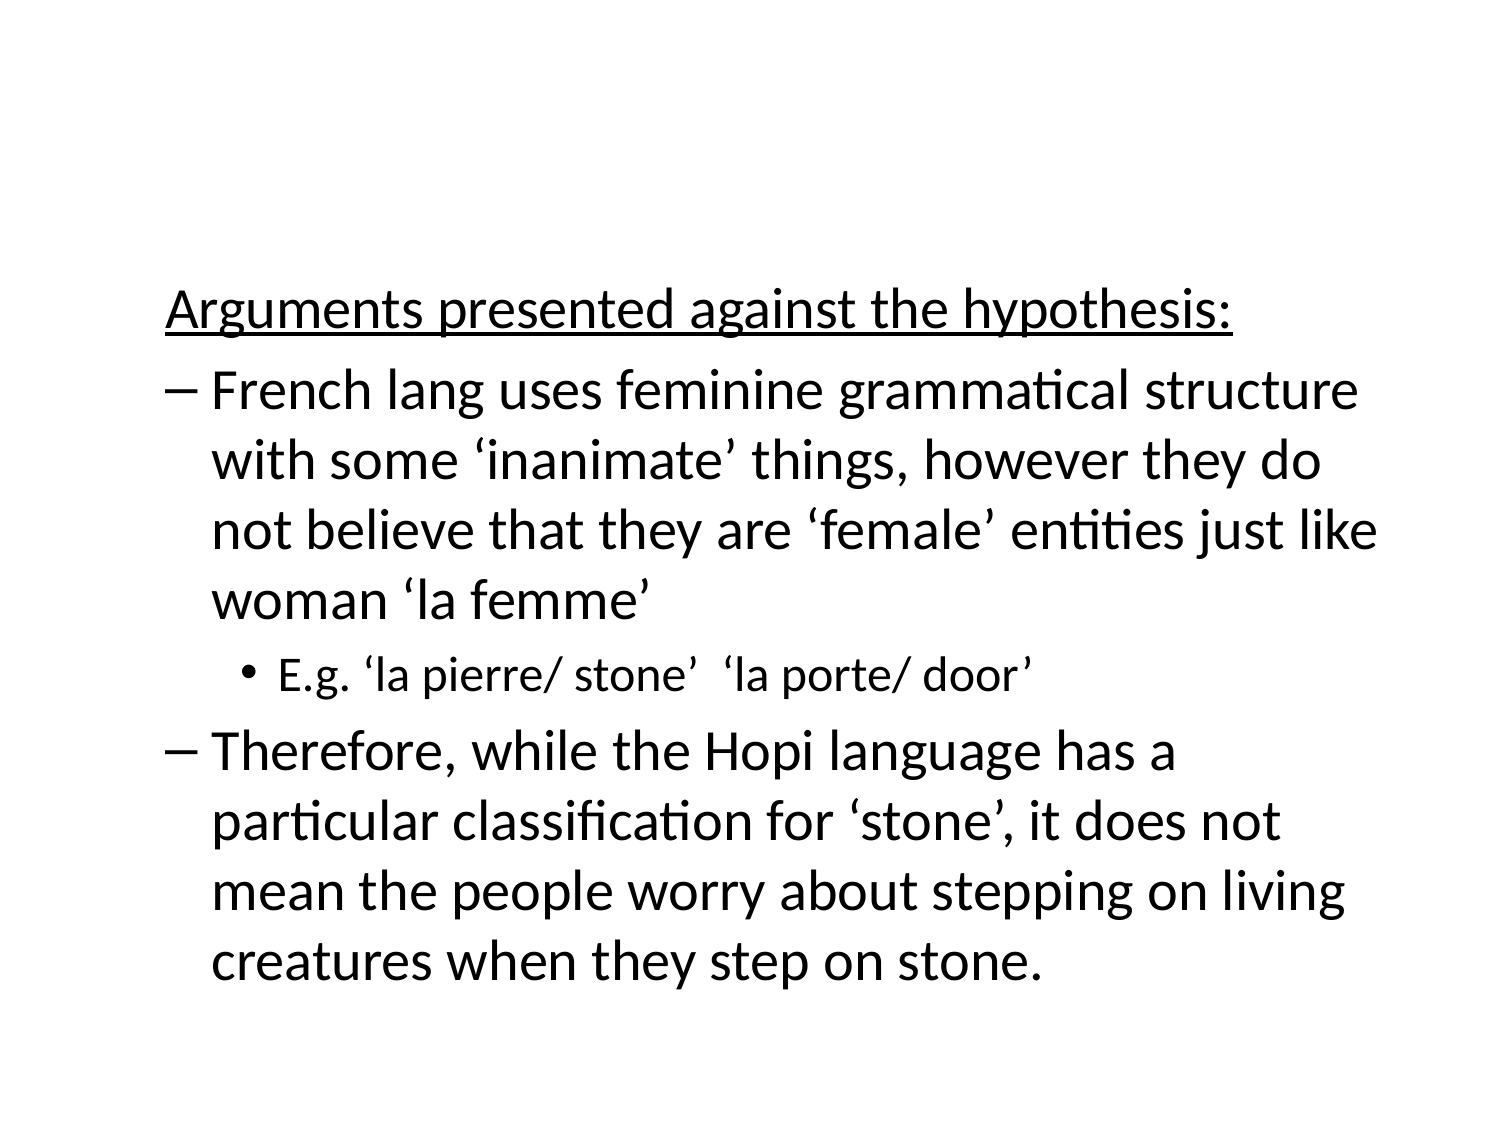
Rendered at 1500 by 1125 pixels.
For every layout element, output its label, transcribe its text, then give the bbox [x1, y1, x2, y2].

list Arguments presented against the hypothesis: French lang uses feminine grammatical structure with some ‘inanimate’ things, however they do not believe that they are ‘female’ entities just like woman ‘la femme’ E.g. ‘la pierre/ stone’ ‘la porte/ door’ Therefore, while the Hopi language has a particular classification for ‘stone’, it does not mean the people worry about stepping on living creatures when they step on stone. [75, 262, 1425, 1005]
